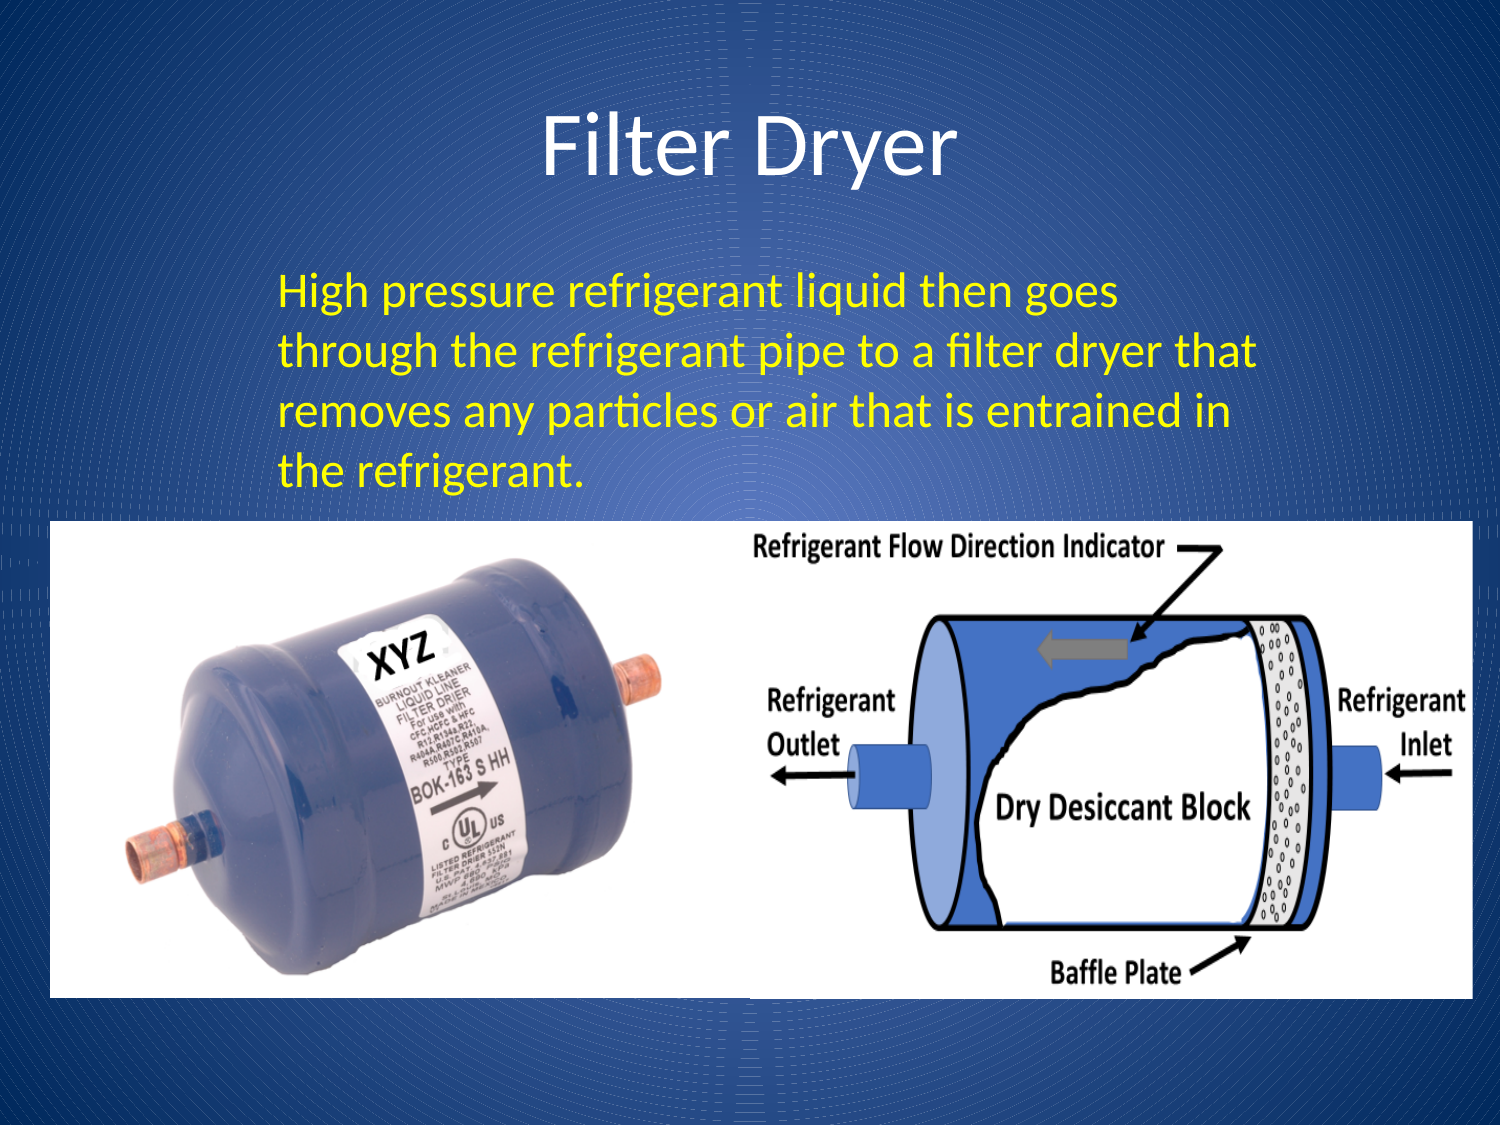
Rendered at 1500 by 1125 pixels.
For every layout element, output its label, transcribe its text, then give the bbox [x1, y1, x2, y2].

title Filter Dryer [75, 45, 1425, 233]
text_box High pressure refrigerant liquid then goes through the refrigerant pipe to a filter dryer that removes any particles or air that is entrained in the refrigerant. [262, 249, 1275, 505]
picture [49, 521, 1473, 999]
